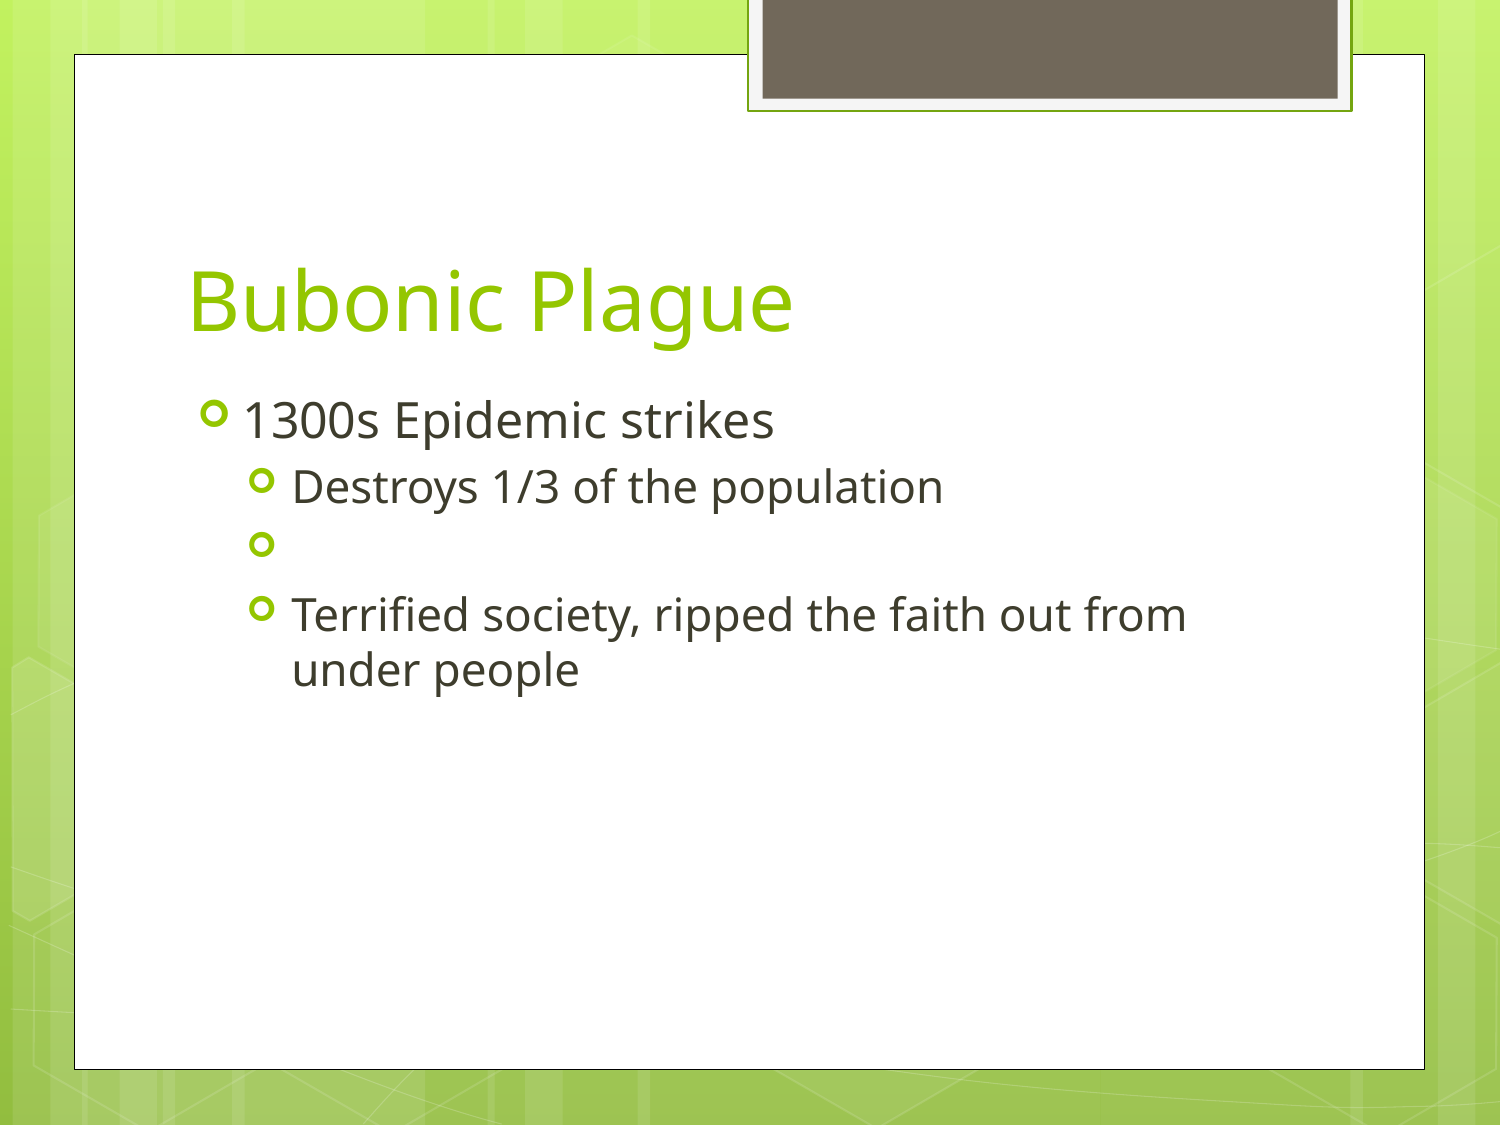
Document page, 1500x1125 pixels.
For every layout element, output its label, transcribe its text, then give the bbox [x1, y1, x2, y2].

title Bubonic Plague [171, 168, 1324, 357]
list 1300s Epidemic strikes Destroys 1/3 of the population Terrified society, ripped the faith out from under people [171, 381, 1283, 957]
